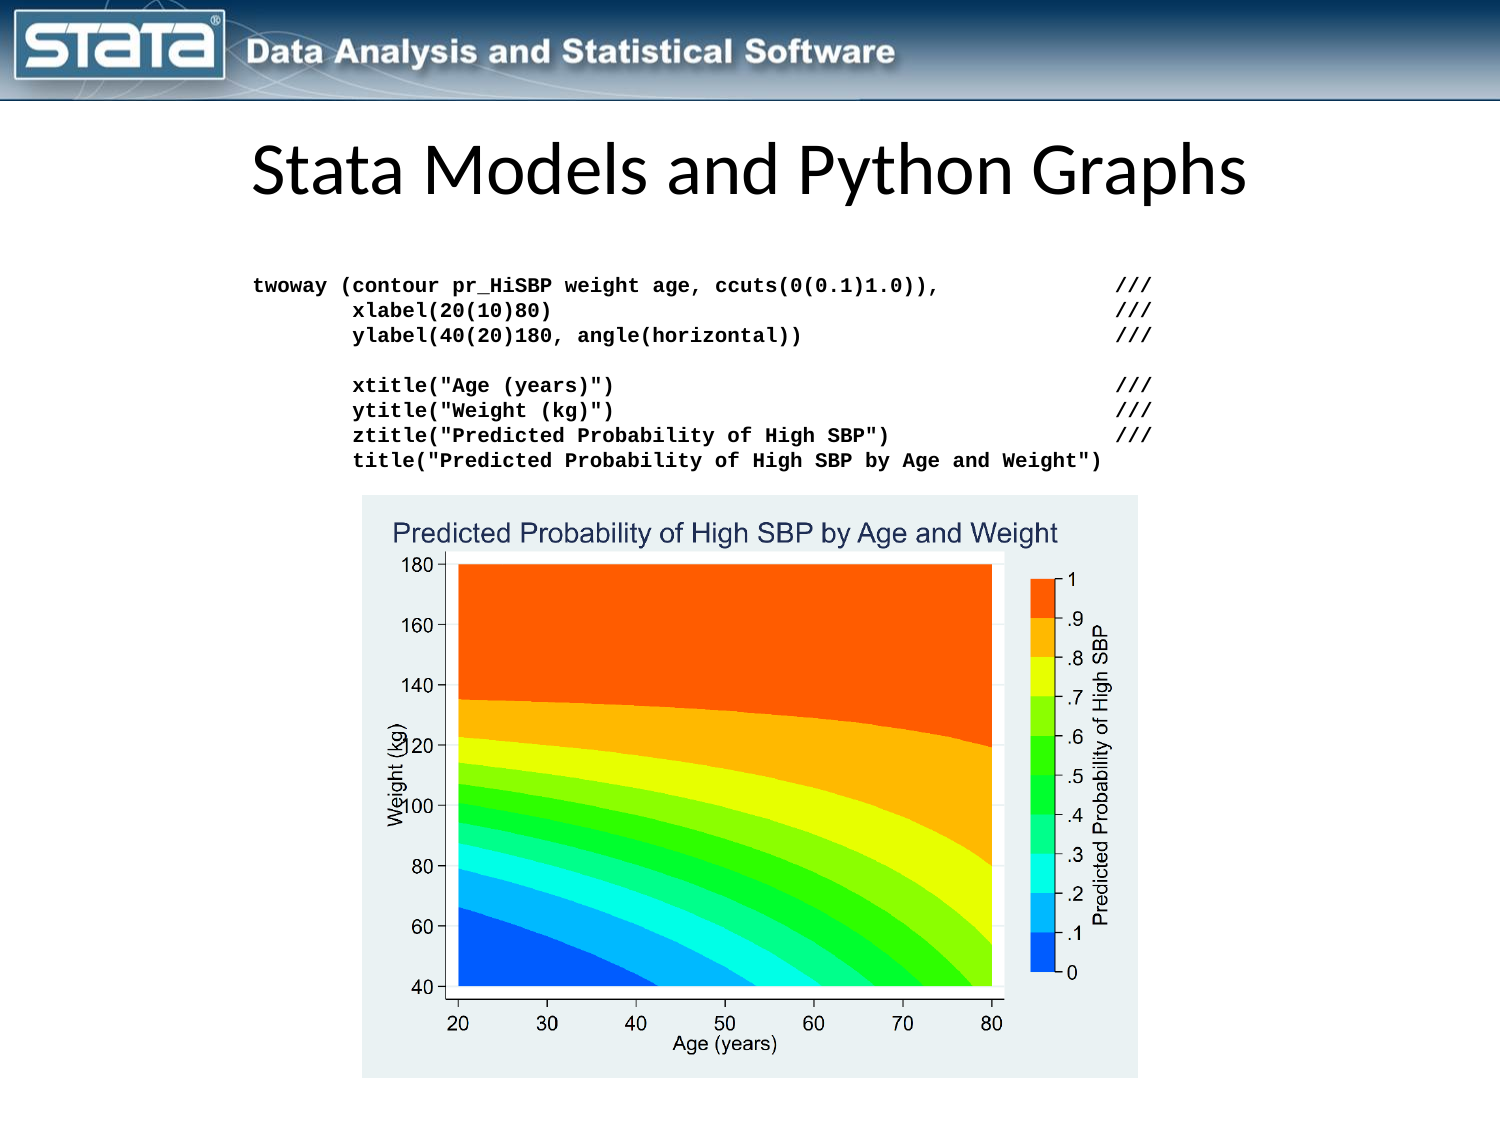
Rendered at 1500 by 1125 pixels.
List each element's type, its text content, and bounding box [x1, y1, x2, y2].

text_box twoway (contour pr_HiSBP weight age, ccuts(0(0.1)1.0)), /// xlabel(20(10)80) /// ylabel(40(20)180, angle(horizontal)) /// xtitle("Age (years)") /// ytitle("Weight (kg)") /// ztitle("Predicted Probability of High SBP") /// title("Predicted Probability of High SBP by Age and Weight") [237, 264, 1213, 480]
title Stata Models and Python Graphs [0, 104, 1500, 225]
picture [362, 495, 1138, 1078]
picture [0, 0, 1500, 101]
